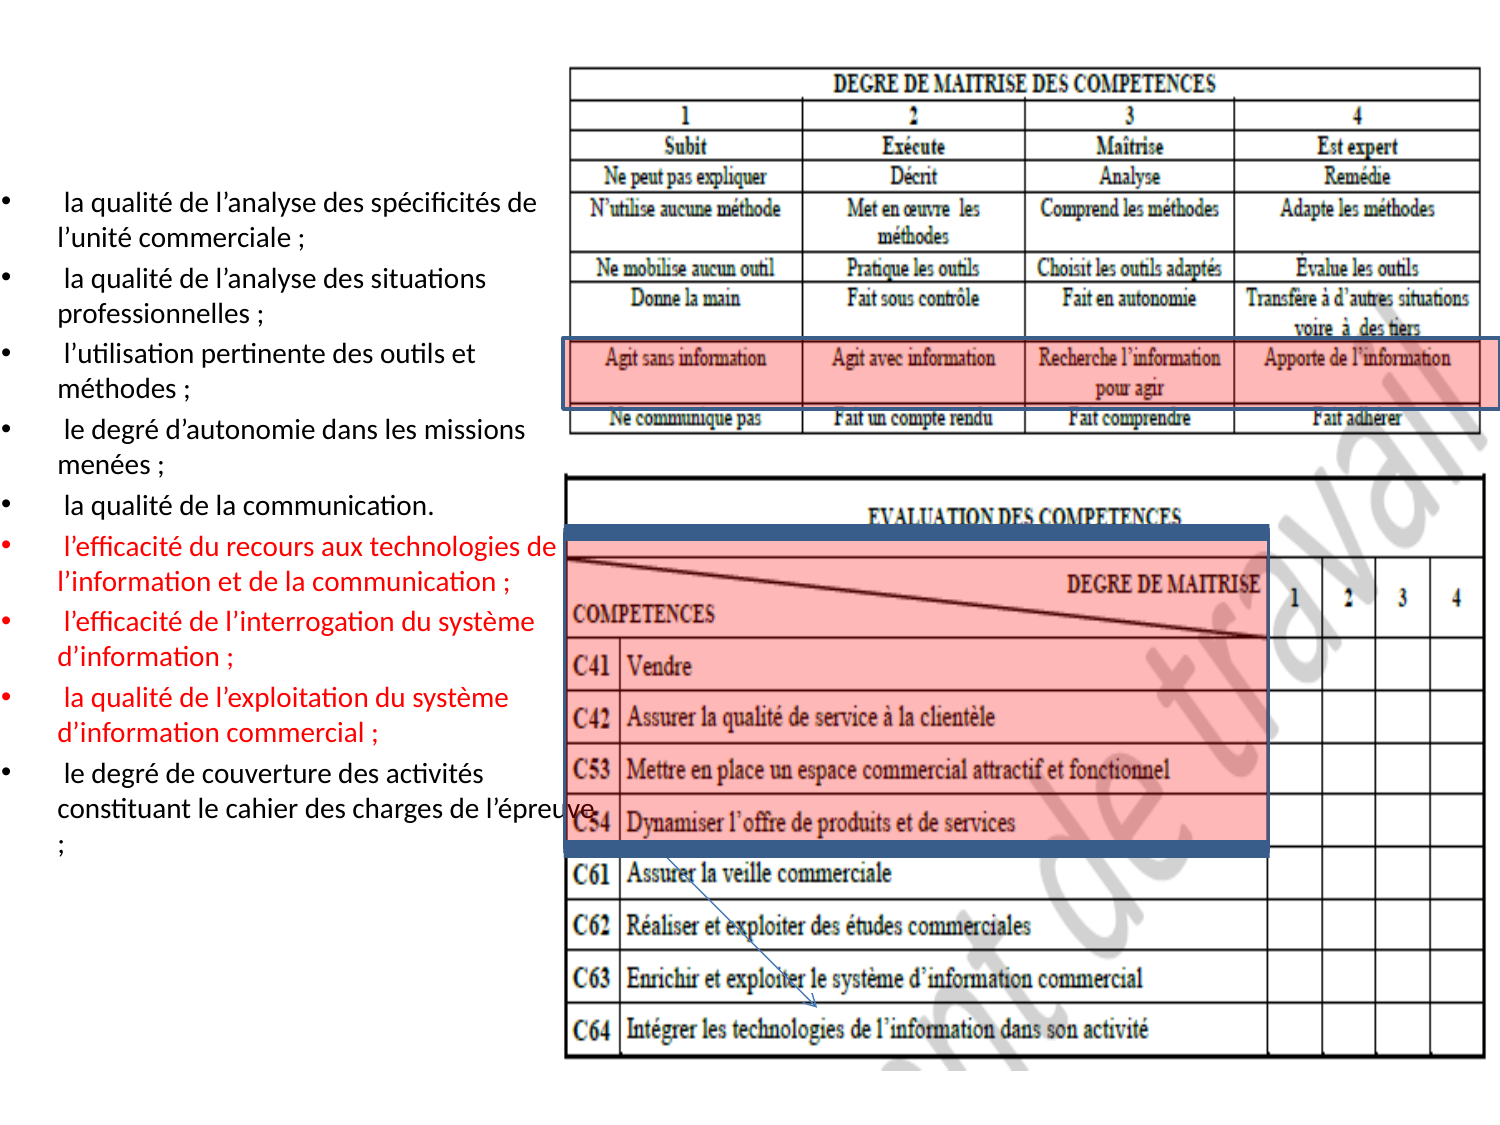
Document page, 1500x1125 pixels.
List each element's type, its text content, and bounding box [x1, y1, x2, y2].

text_box la qualité de l’analyse des spécificités de l’unité commerciale ; la qualité de l’analyse des situations professionnelles ; l’utilisation pertinente des outils et méthodes ; le degré d’autonomie dans les missions menées ; la qualité de la communication. l’efficacité du recours aux technologies de l’information et de la communication ; l’efficacité de l’interrogation du système d’information ; la qualité de l’exploitation du système d’information commercial ; le degré de couverture des activités constituant le cahier des charges de l’épreuve ; [0, 175, 553, 867]
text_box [666, 867, 818, 1008]
picture [558, 54, 1496, 1071]
